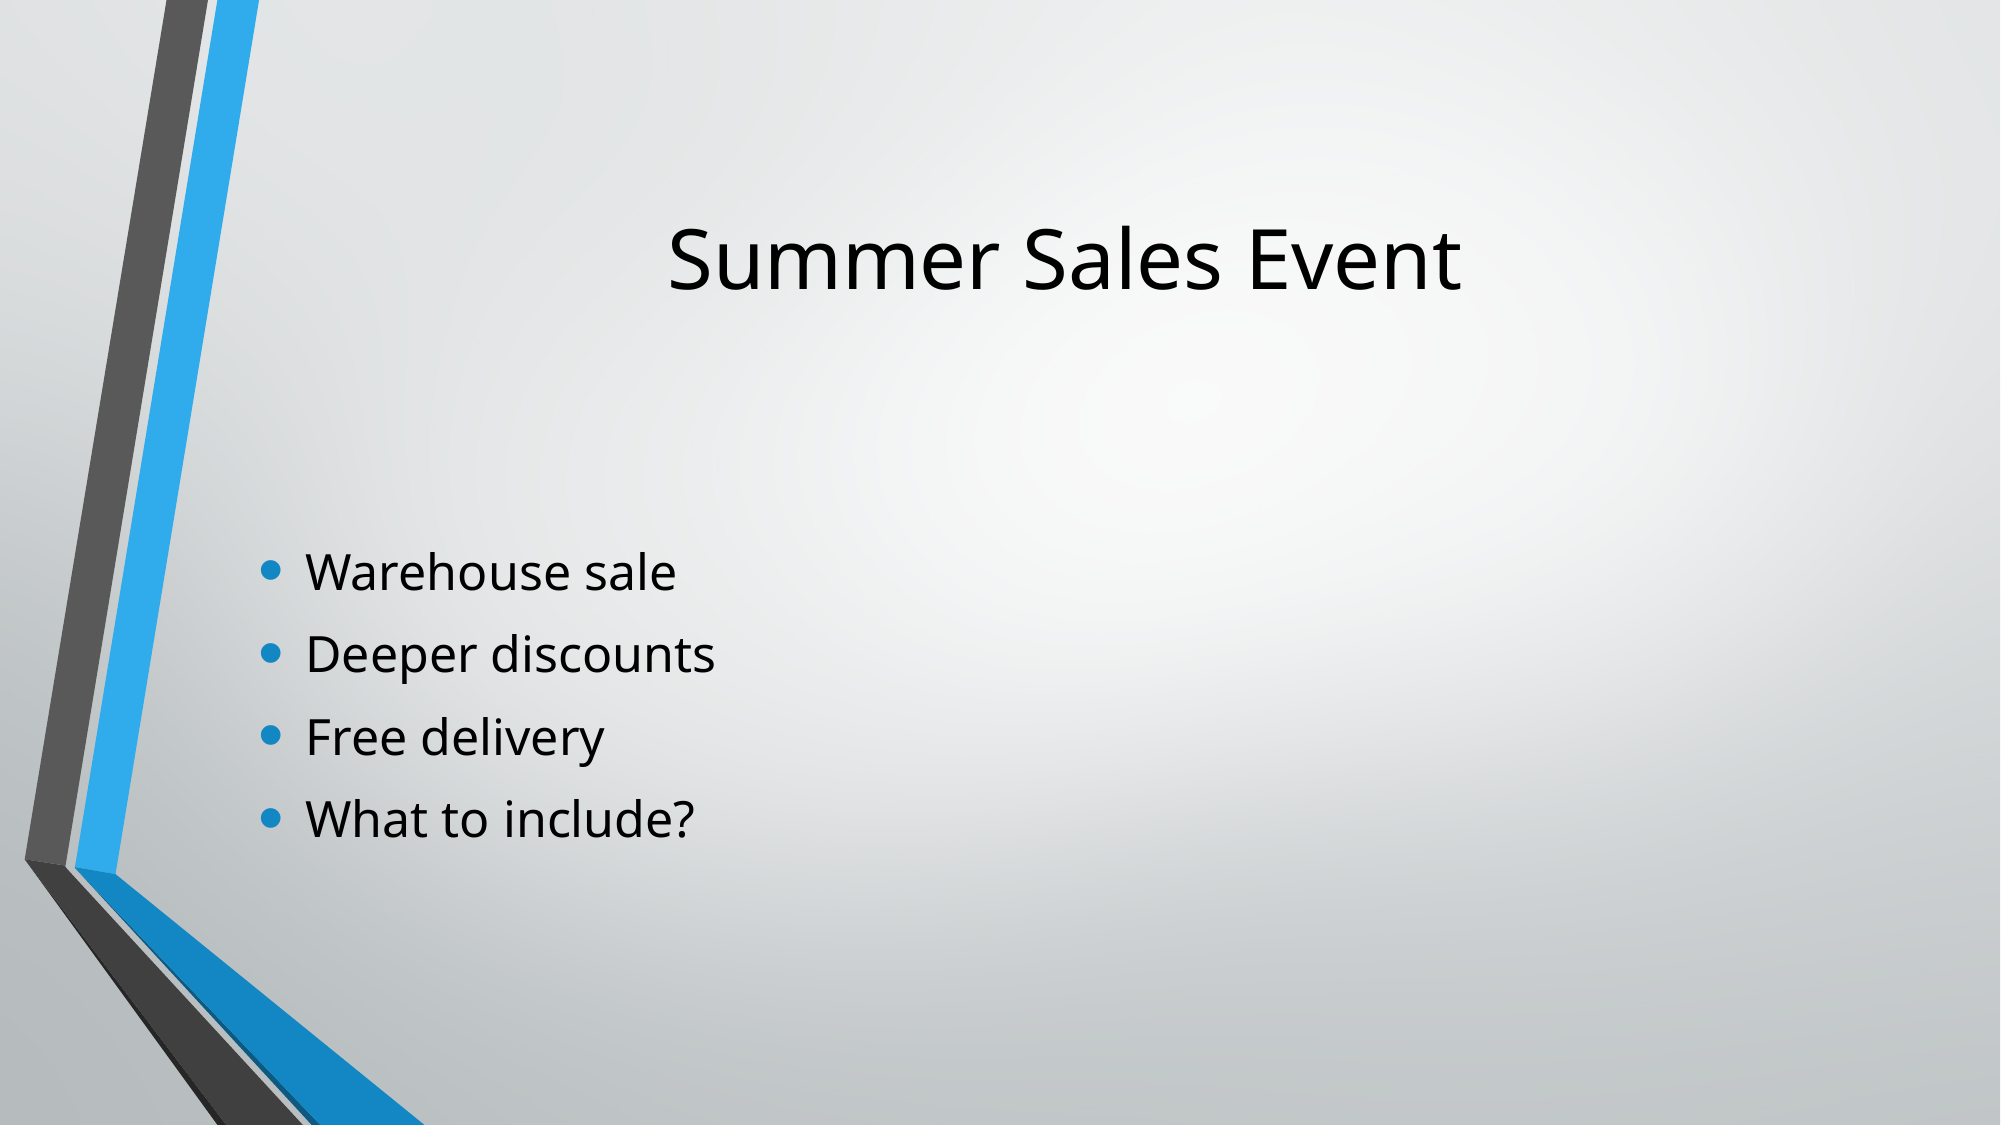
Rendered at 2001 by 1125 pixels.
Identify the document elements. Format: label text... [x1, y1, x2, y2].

title Summer Sales Event [243, 112, 1887, 400]
list Warehouse sale Deeper discounts Free delivery What to include? [243, 437, 1887, 950]
